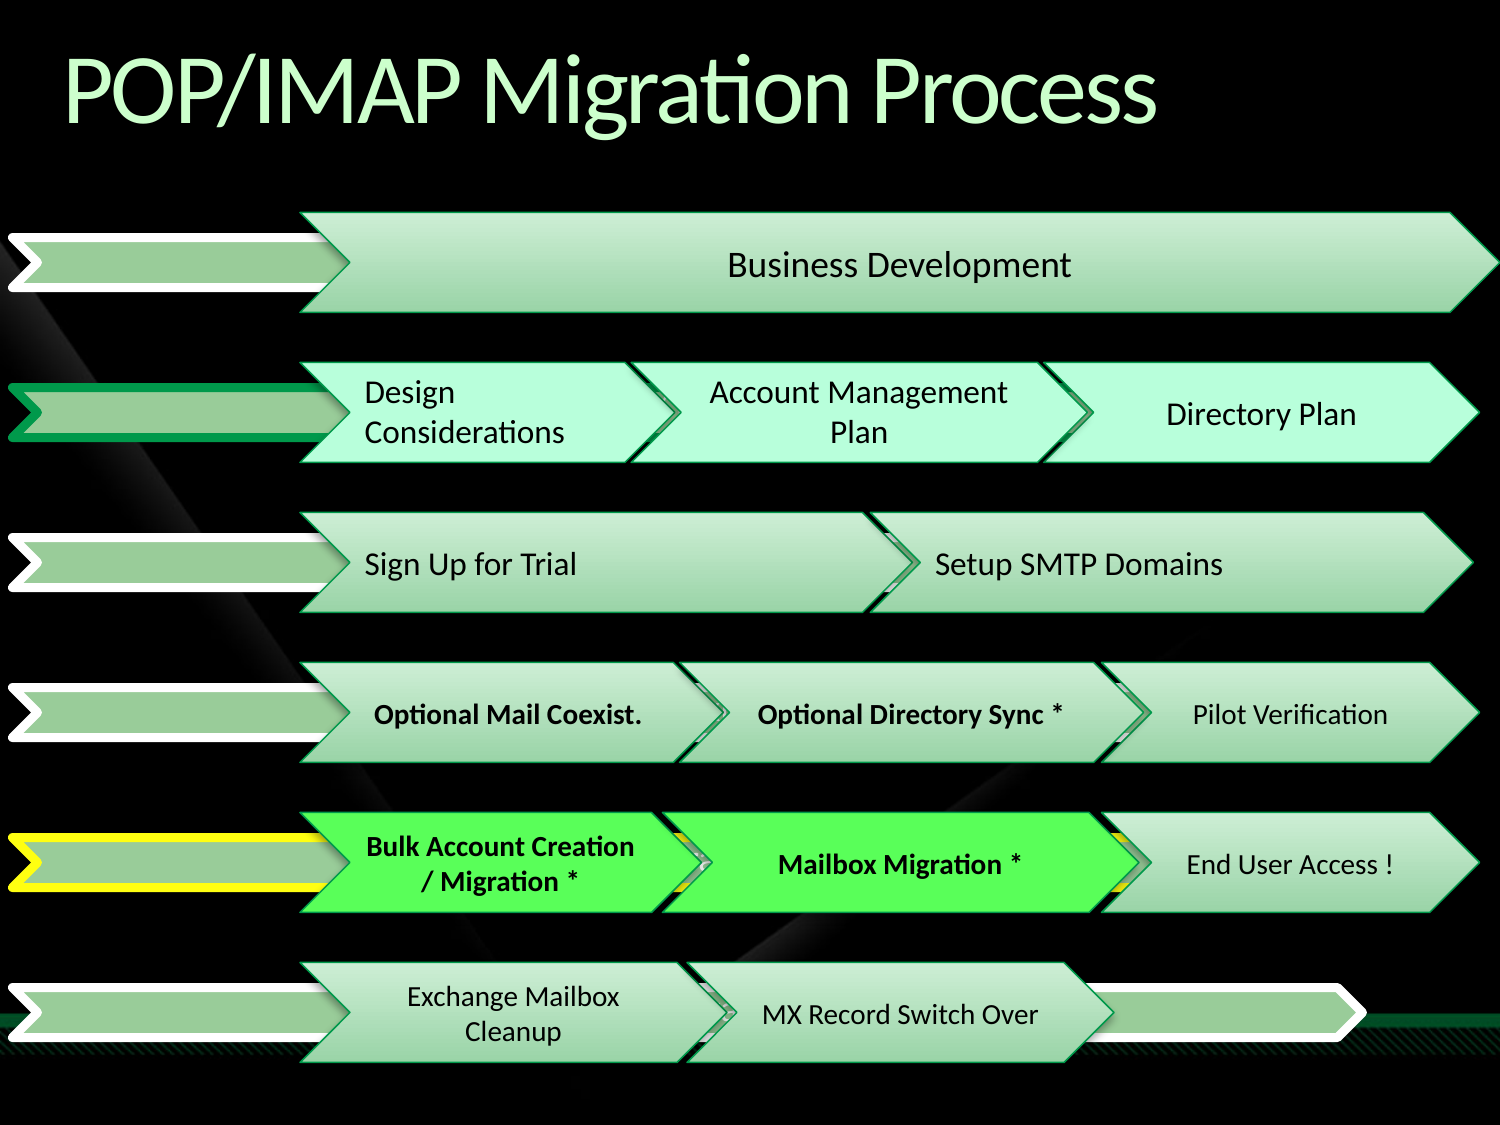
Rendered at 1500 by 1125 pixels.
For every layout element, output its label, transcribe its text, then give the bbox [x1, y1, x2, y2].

text_box End User Access ! [1368, 811, 1481, 914]
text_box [12, 949, 1363, 1076]
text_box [299, 212, 1500, 463]
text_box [12, 799, 1363, 926]
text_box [12, 499, 1363, 626]
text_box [12, 649, 1363, 776]
text_box Pilot Verification [1368, 661, 1481, 764]
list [12, 199, 1363, 326]
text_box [299, 962, 1115, 1063]
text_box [12, 349, 1363, 476]
picture [0, 0, 1500, 1125]
text_box Setup SMTP Domains [1368, 511, 1474, 614]
title POP/IMAP Migration Process [62, 37, 1438, 147]
